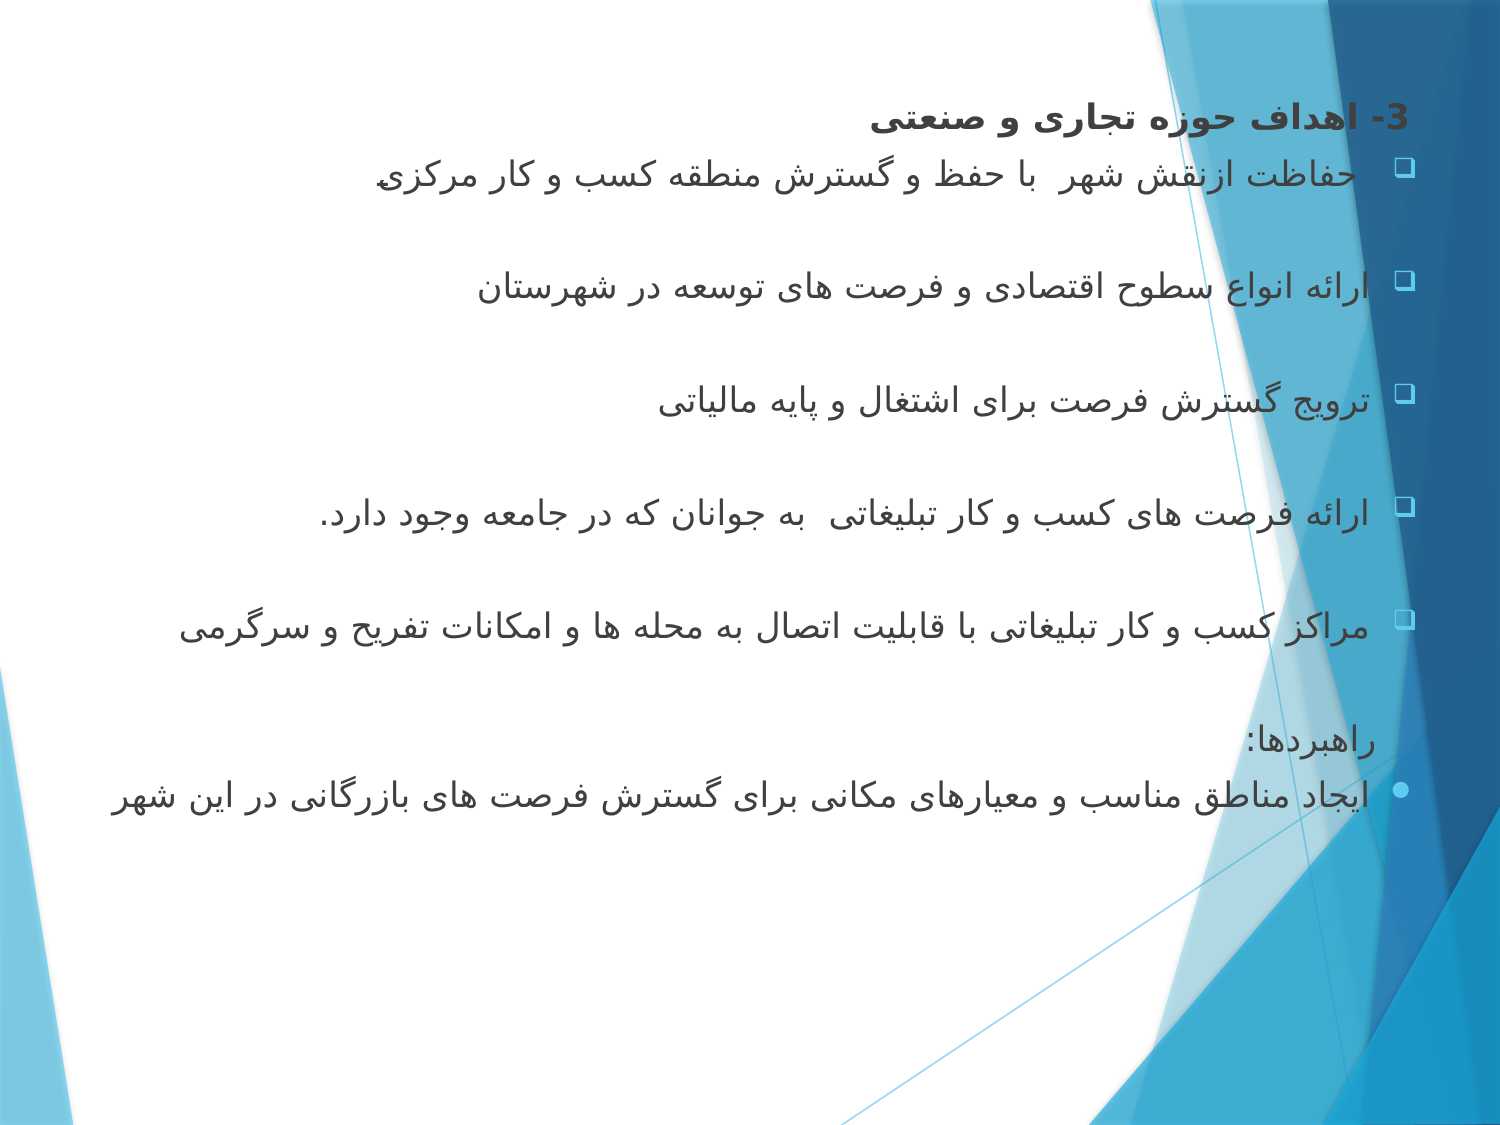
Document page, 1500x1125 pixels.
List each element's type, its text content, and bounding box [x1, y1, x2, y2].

list 3- اهداف حوزه تجاری و صنعتی حفاظت ازنقش شهر با حفظ و گسترش منطقه کسب و کار مرکزی ارائه انواع سطوح اقتصادی و فرصت های توسعه در شهرستان ترویج گسترش فرصت برای اشتغال و پایه مالیاتی ارائه فرصت های کسب و کار تبلیغاتی به جوانان که در جامعه وجود دارد. مراکز کسب و کار تبلیغاتی با قابلیت اتصال به محله ها و امکانات تفریح و سرگرمی راهبردها: ایجاد مناطق مناسب و معیارهای مکانی برای گسترش فرصت های بازرگانی در این شهر [82, 86, 1425, 965]
